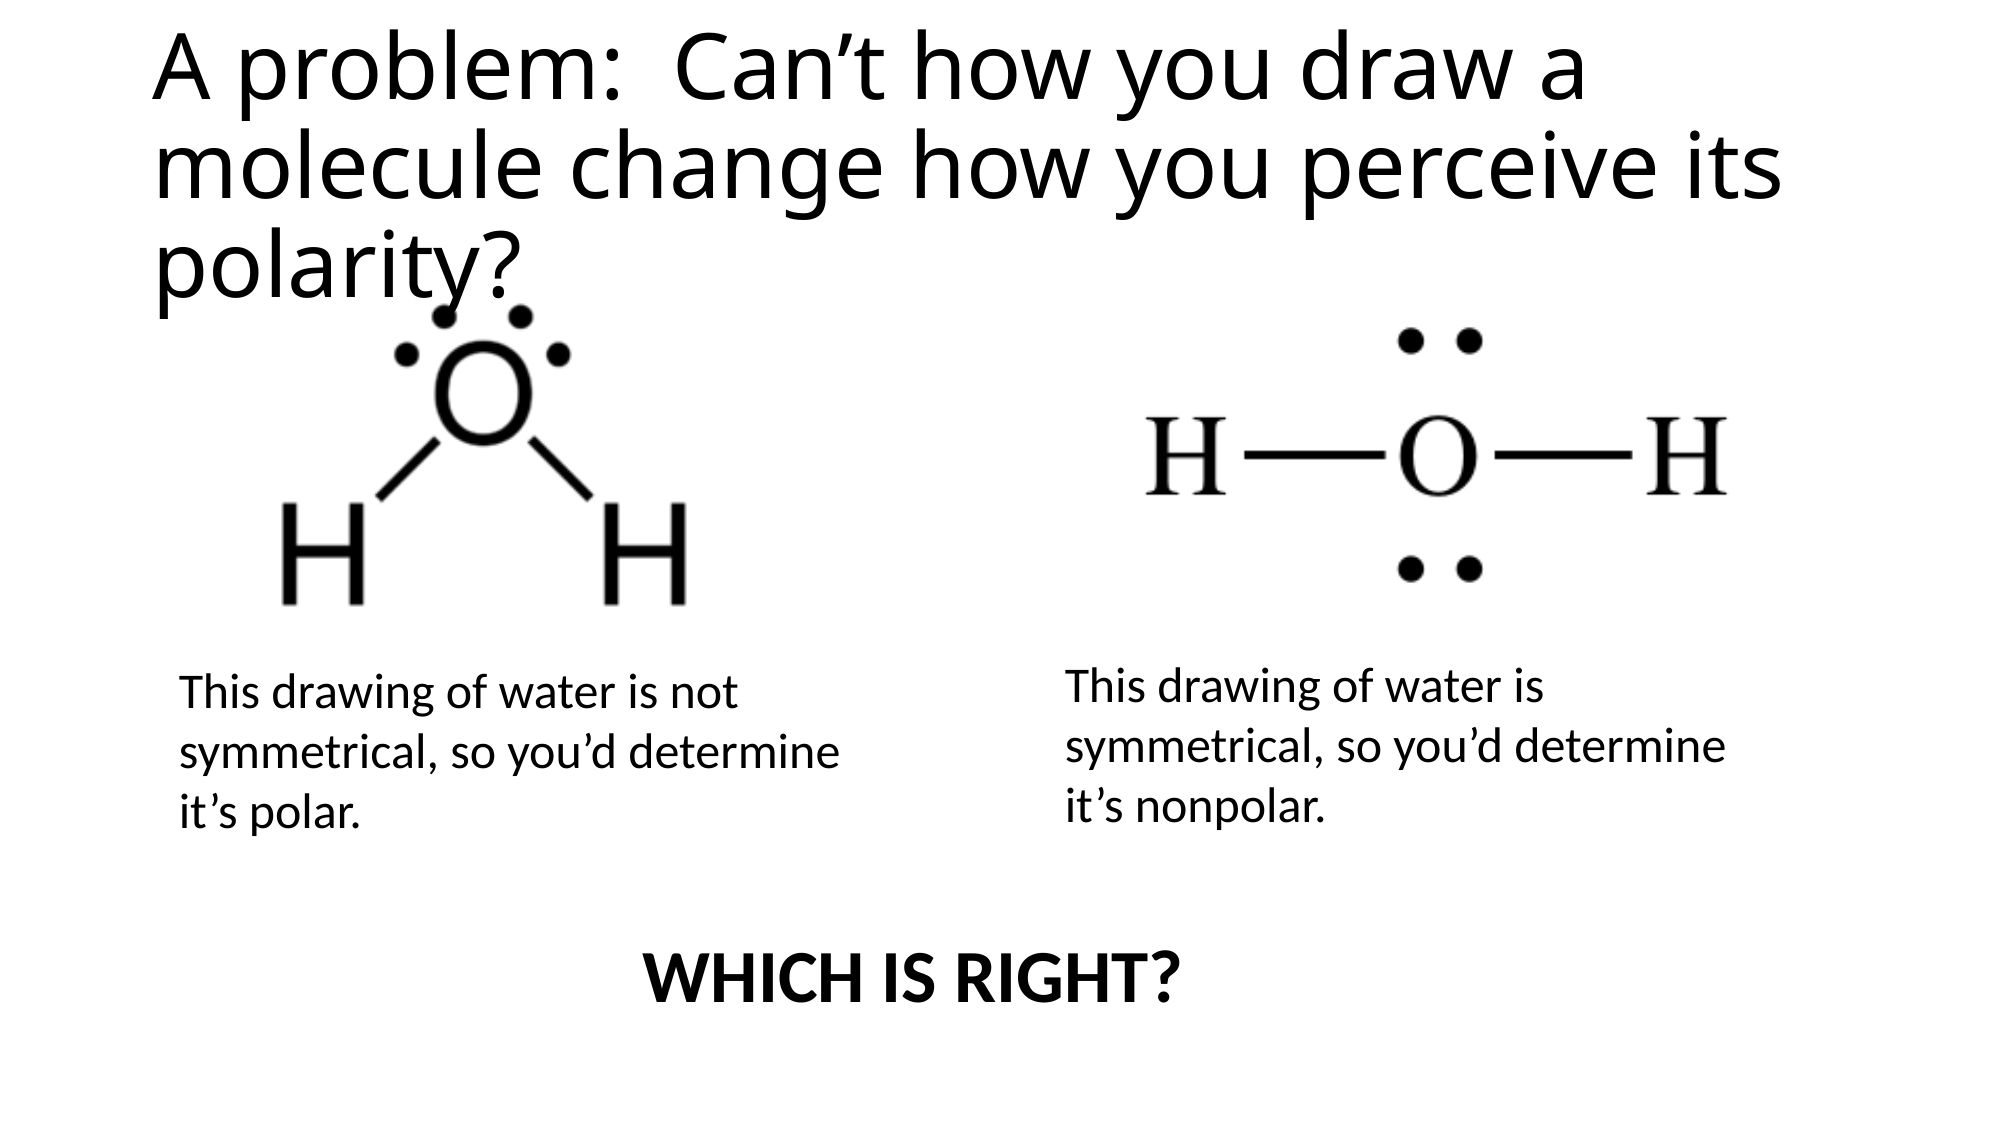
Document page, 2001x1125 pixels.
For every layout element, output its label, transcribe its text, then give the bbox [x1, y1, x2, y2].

title A problem: Can’t how you draw a molecule change how you perceive its polarity? [137, 59, 1863, 278]
picture [255, 277, 714, 634]
text_box WHICH IS RIGHT? [628, 920, 1784, 1026]
picture [1128, 305, 1754, 606]
text_box This drawing of water is symmetrical, so you’d determine it’s nonpolar. [1049, 645, 1754, 840]
text_box This drawing of water is not symmetrical, so you’d determine it’s polar. [163, 650, 924, 846]
